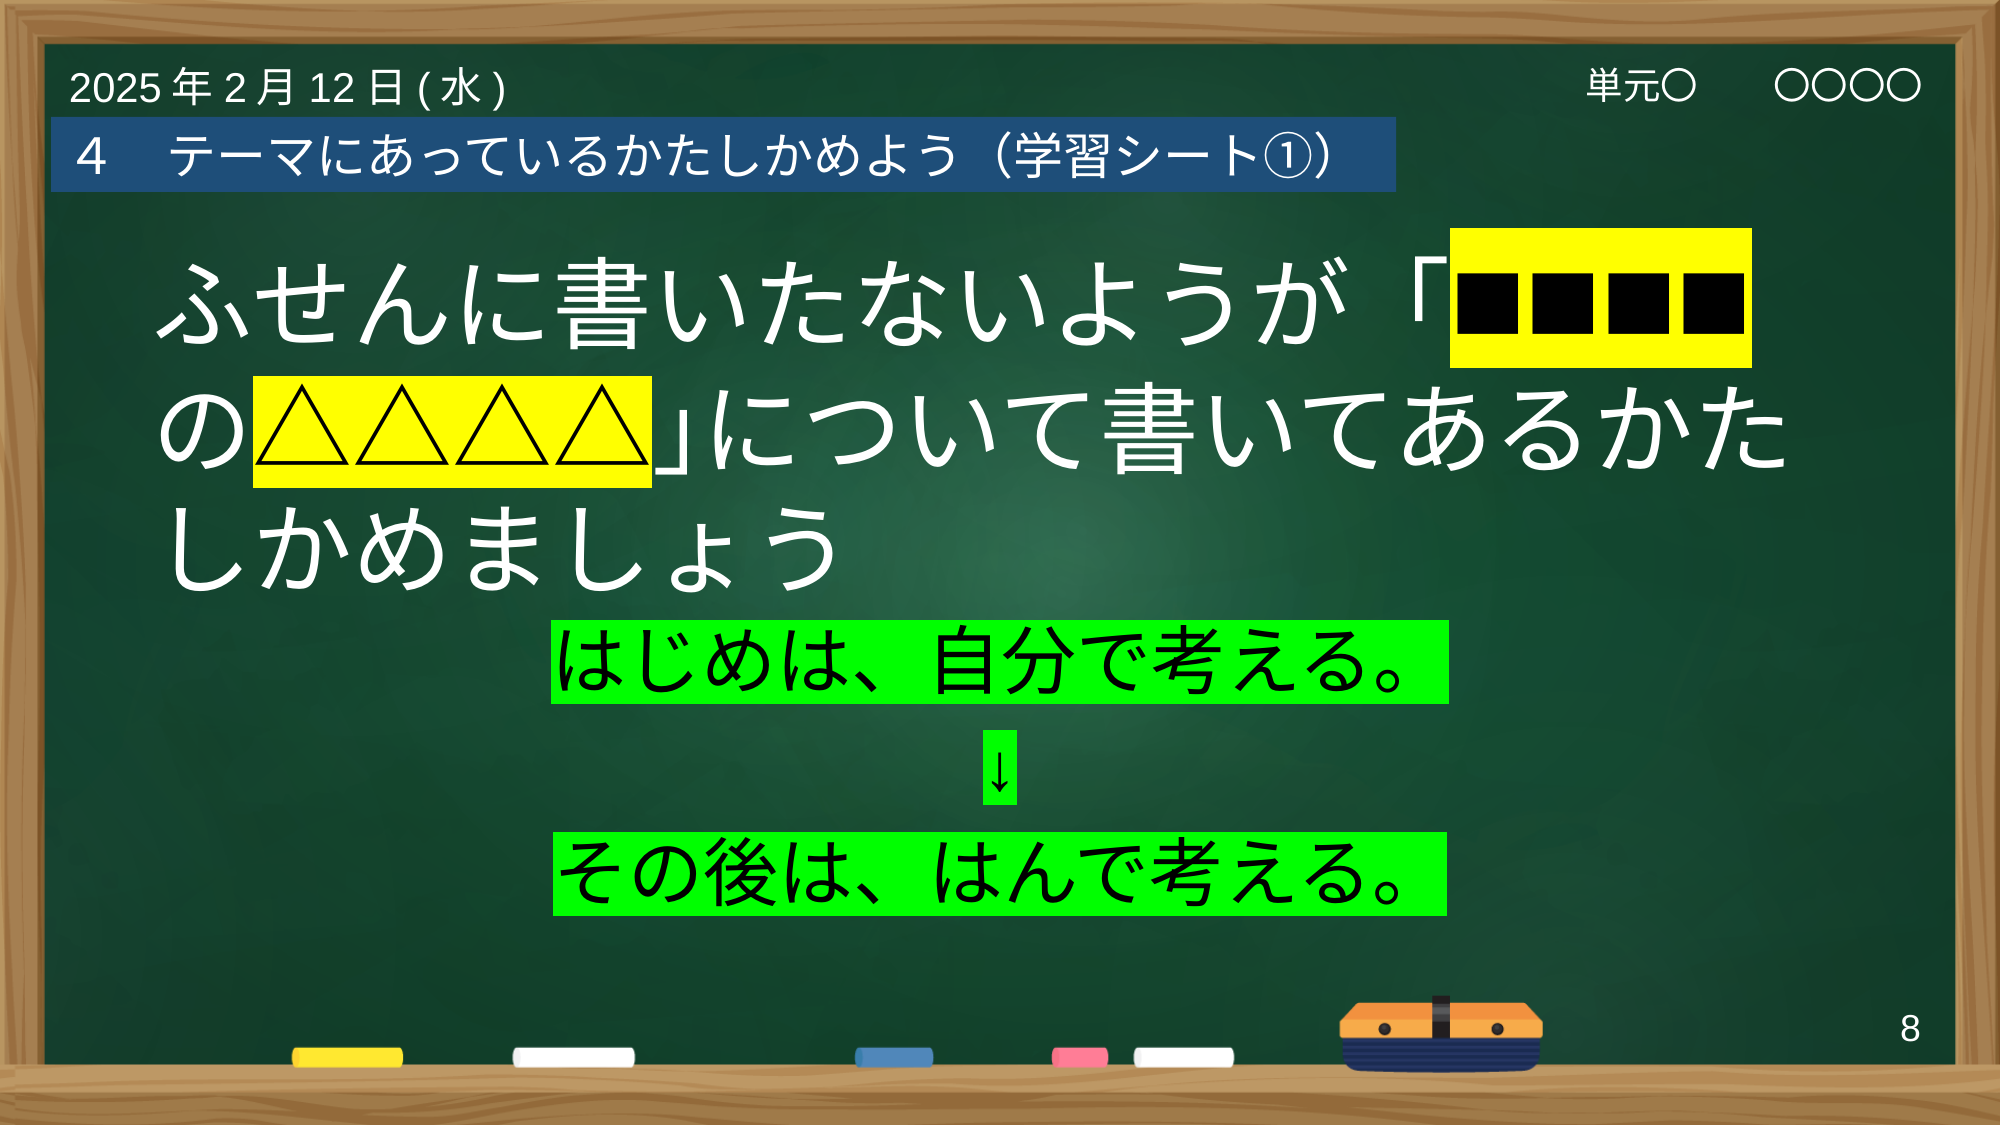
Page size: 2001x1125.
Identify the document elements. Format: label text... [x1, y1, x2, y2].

text_box はじめは、自分で考える。 ↓ その後は、はんで考える。 [446, 605, 1554, 960]
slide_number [53, 55, 537, 116]
slide_number 8 [1705, 996, 1936, 1057]
picture [0, 0, 2000, 1125]
footer 単元〇 〇〇〇〇 [1333, 55, 1939, 115]
text_box ４ テーマにあっているかたしかめよう（学習シート①） [51, 116, 1397, 192]
list ふせんに書いたないようが「■■■■の△△△△｣について書いてあるかたしかめましょう [137, 208, 1863, 563]
